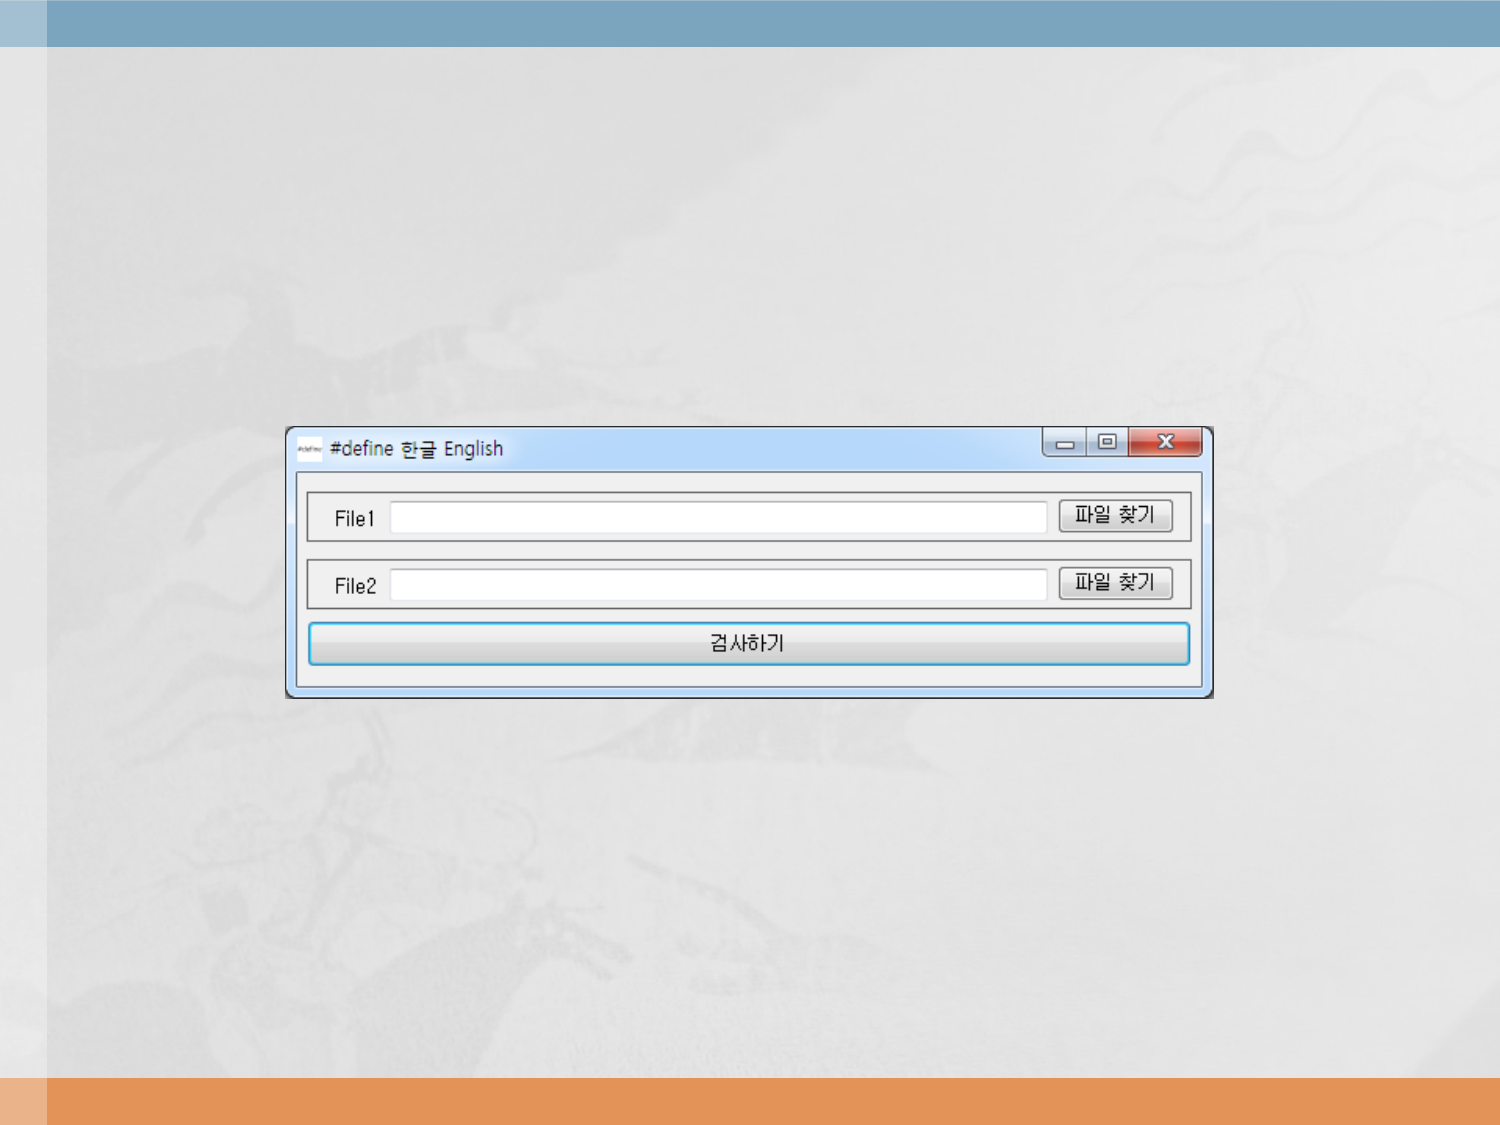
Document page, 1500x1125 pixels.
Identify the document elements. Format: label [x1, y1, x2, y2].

picture [285, 426, 1214, 699]
